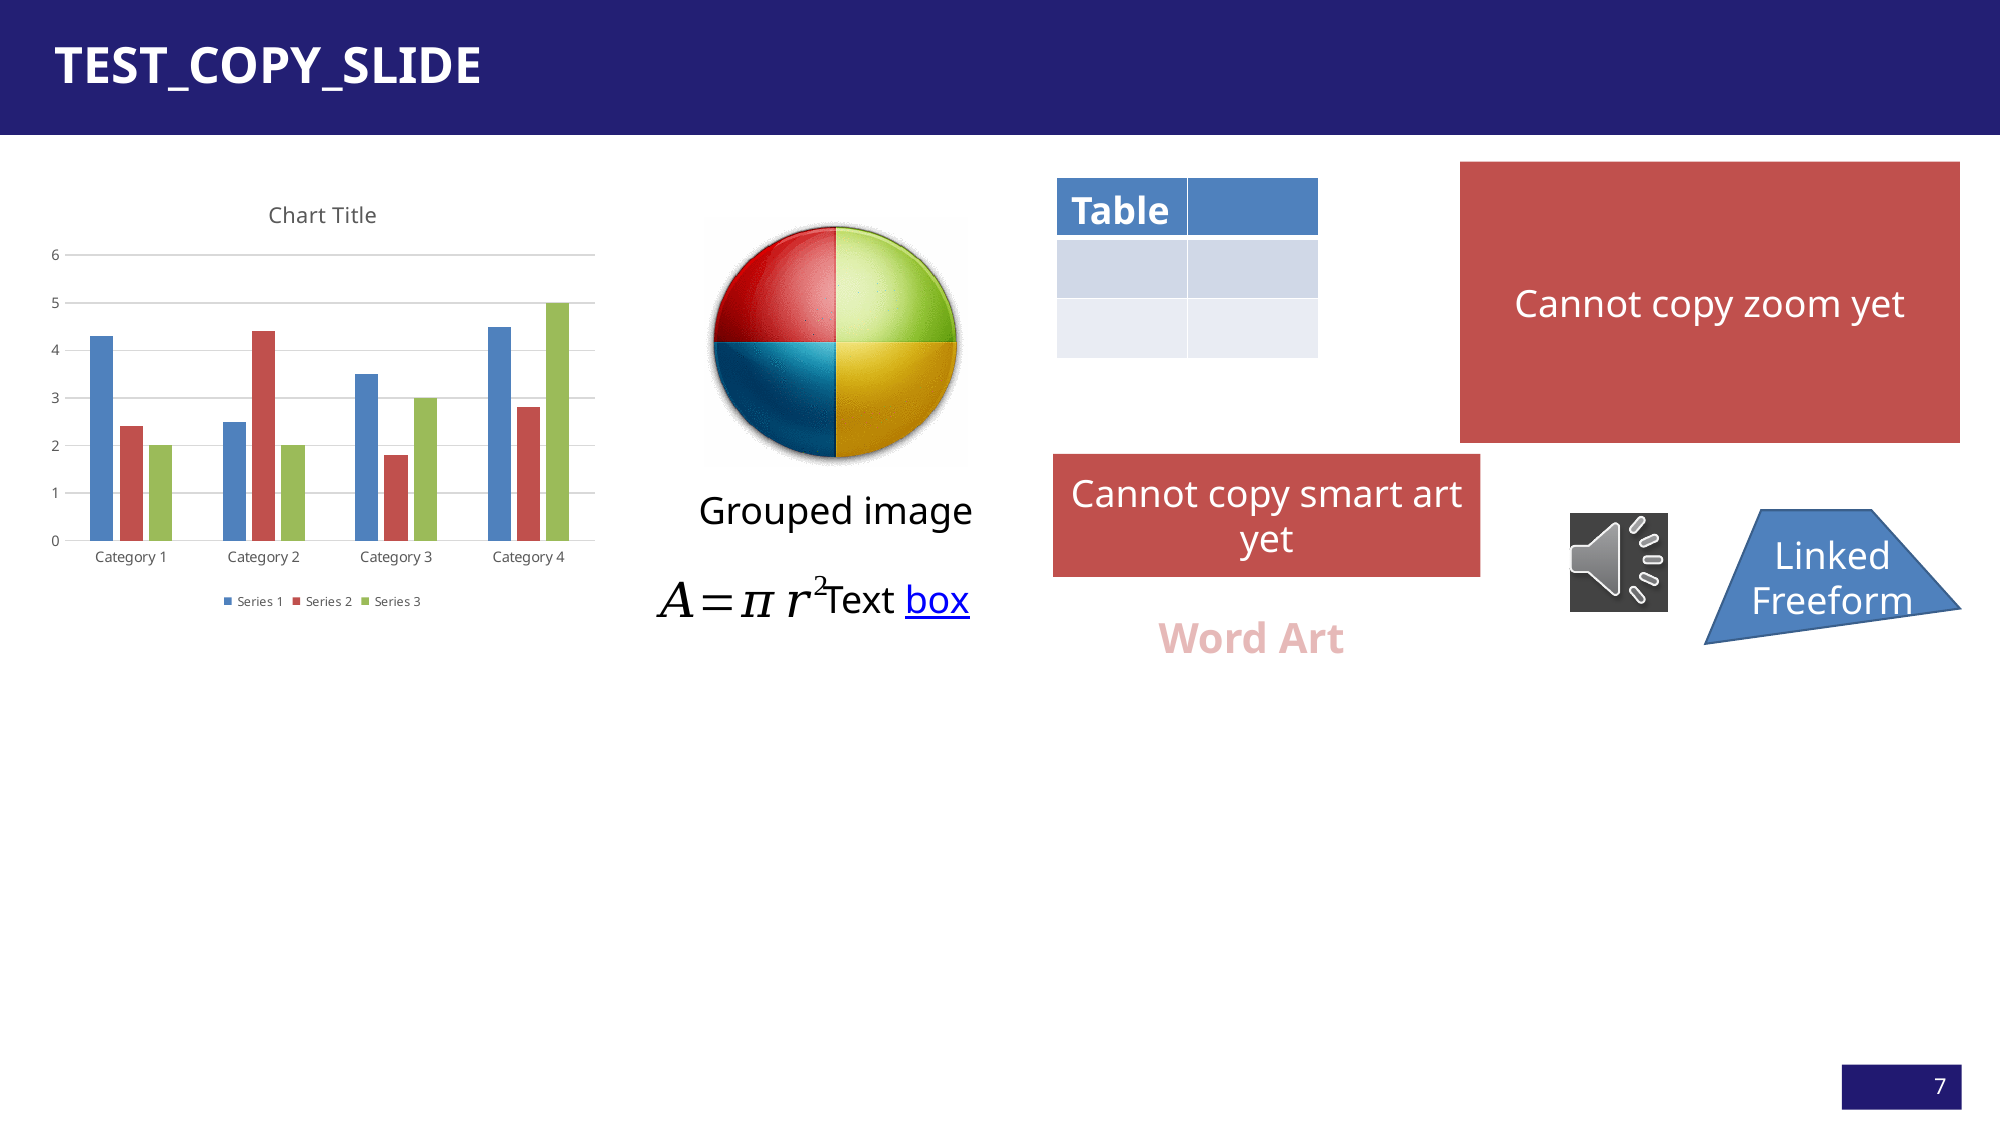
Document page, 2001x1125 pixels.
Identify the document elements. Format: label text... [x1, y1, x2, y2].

table_header Table [1057, 178, 1187, 235]
text_box Word Art [1075, 604, 1428, 670]
text_box Cannot copy zoom yet [1459, 161, 1961, 444]
text_box Cannot copy smart art yet [1052, 453, 1481, 578]
table_cell [1057, 299, 1187, 358]
table_cell [1188, 240, 1318, 298]
table_cell [1057, 240, 1187, 298]
text_box Linked Freeform [1703, 509, 1962, 646]
picture [1569, 512, 1670, 613]
table_header [1188, 178, 1318, 235]
title test_copy_slide [39, 15, 1960, 120]
table_cell [1188, 299, 1318, 358]
text_box Text box [775, 568, 1017, 635]
chart [39, 176, 606, 616]
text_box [691, 217, 982, 541]
